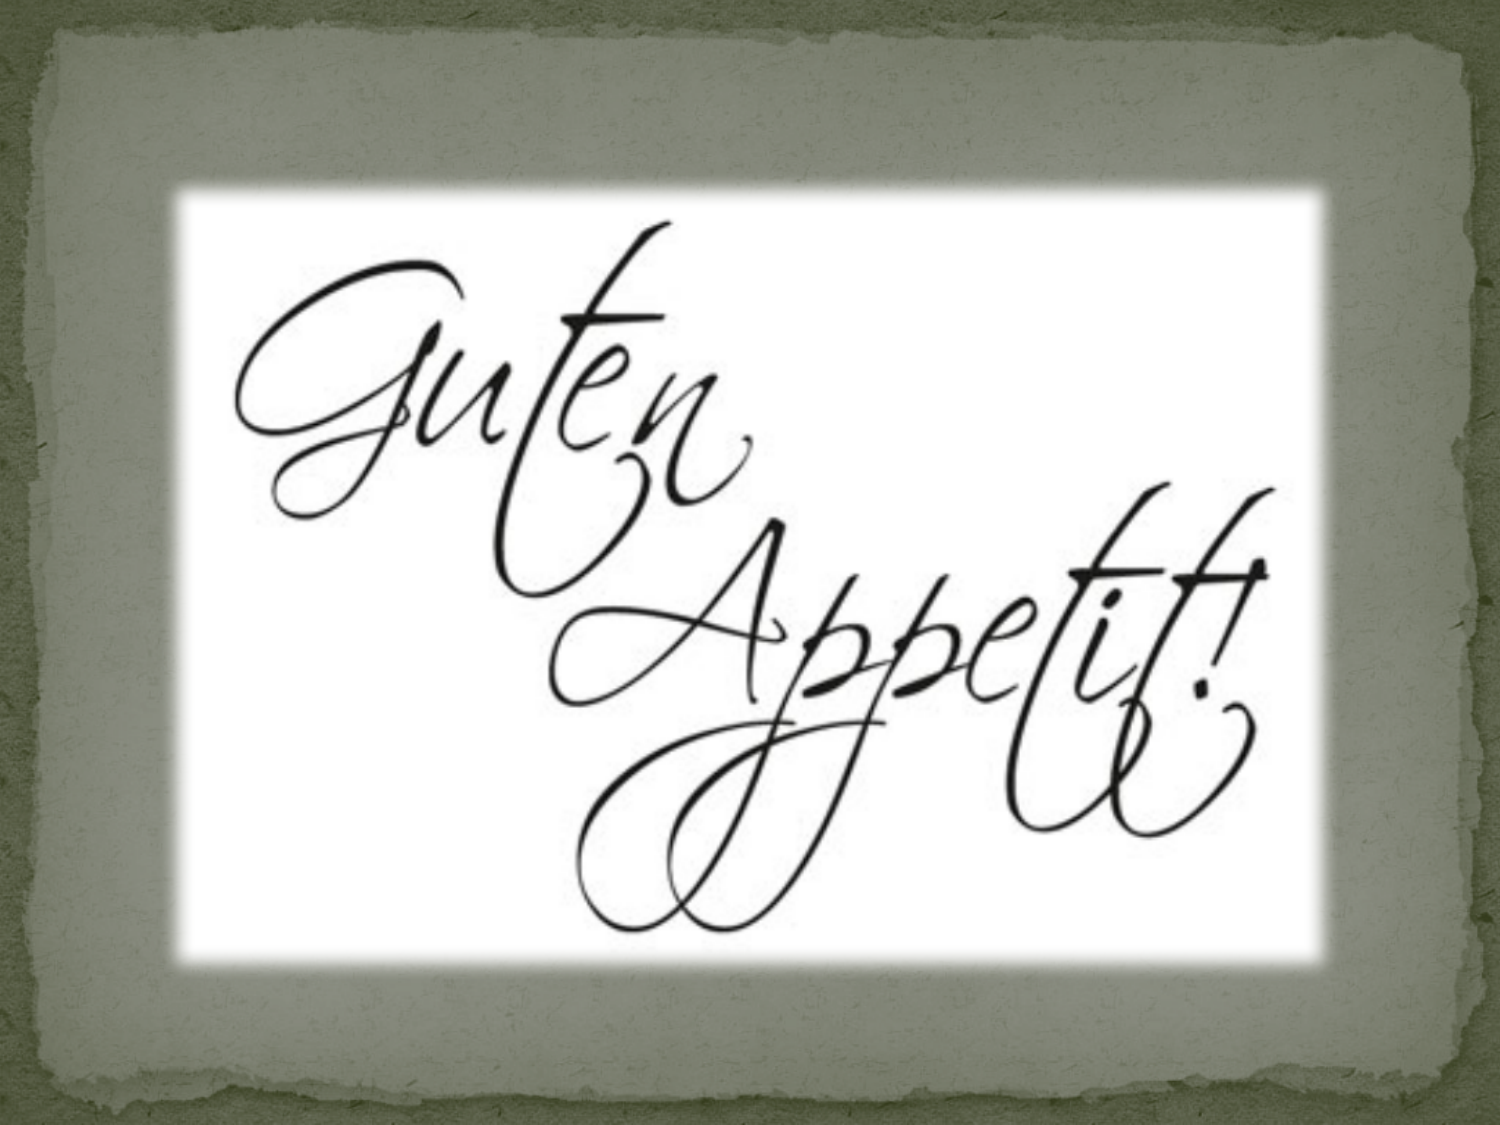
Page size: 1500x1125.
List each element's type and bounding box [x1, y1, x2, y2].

list [162, 175, 1339, 980]
